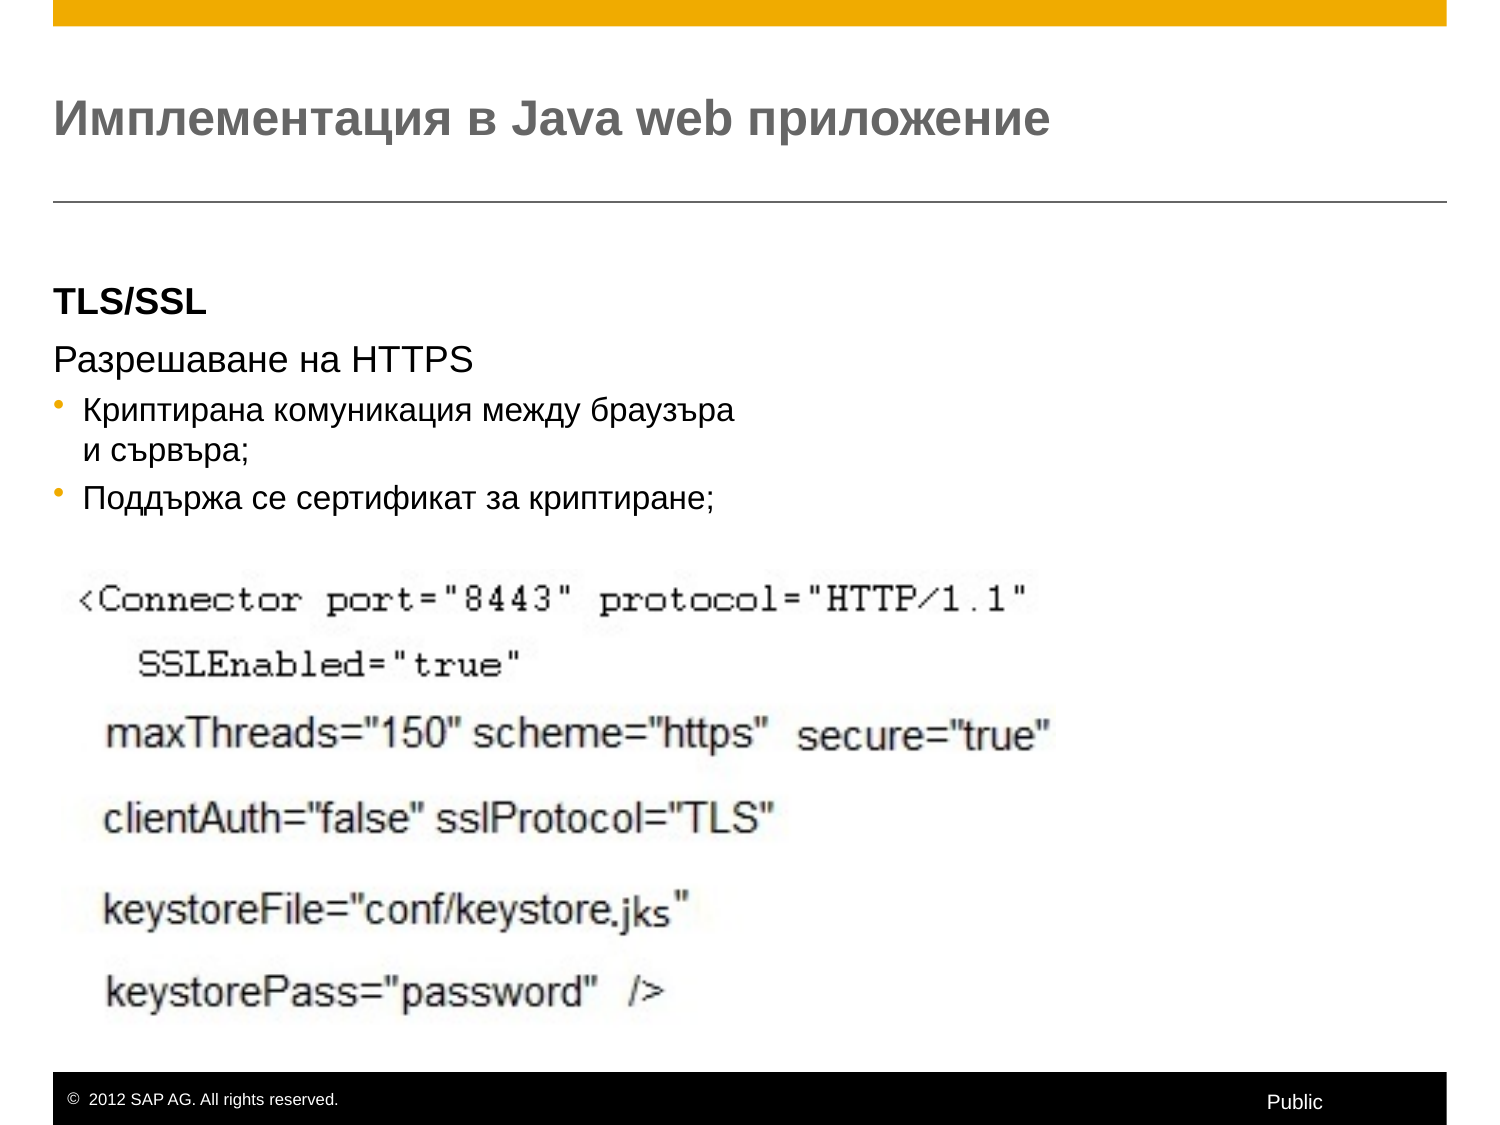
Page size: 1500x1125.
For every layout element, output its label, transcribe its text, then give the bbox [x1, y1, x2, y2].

list TLS/SSL Разрешаване на HTTPS Криптирана комуникация между браузъра и сървъра; Поддържа се сертификат за криптиране; [53, 277, 737, 670]
title Имплементация в Java web приложение [53, 53, 1447, 178]
picture [60, 569, 1056, 1030]
